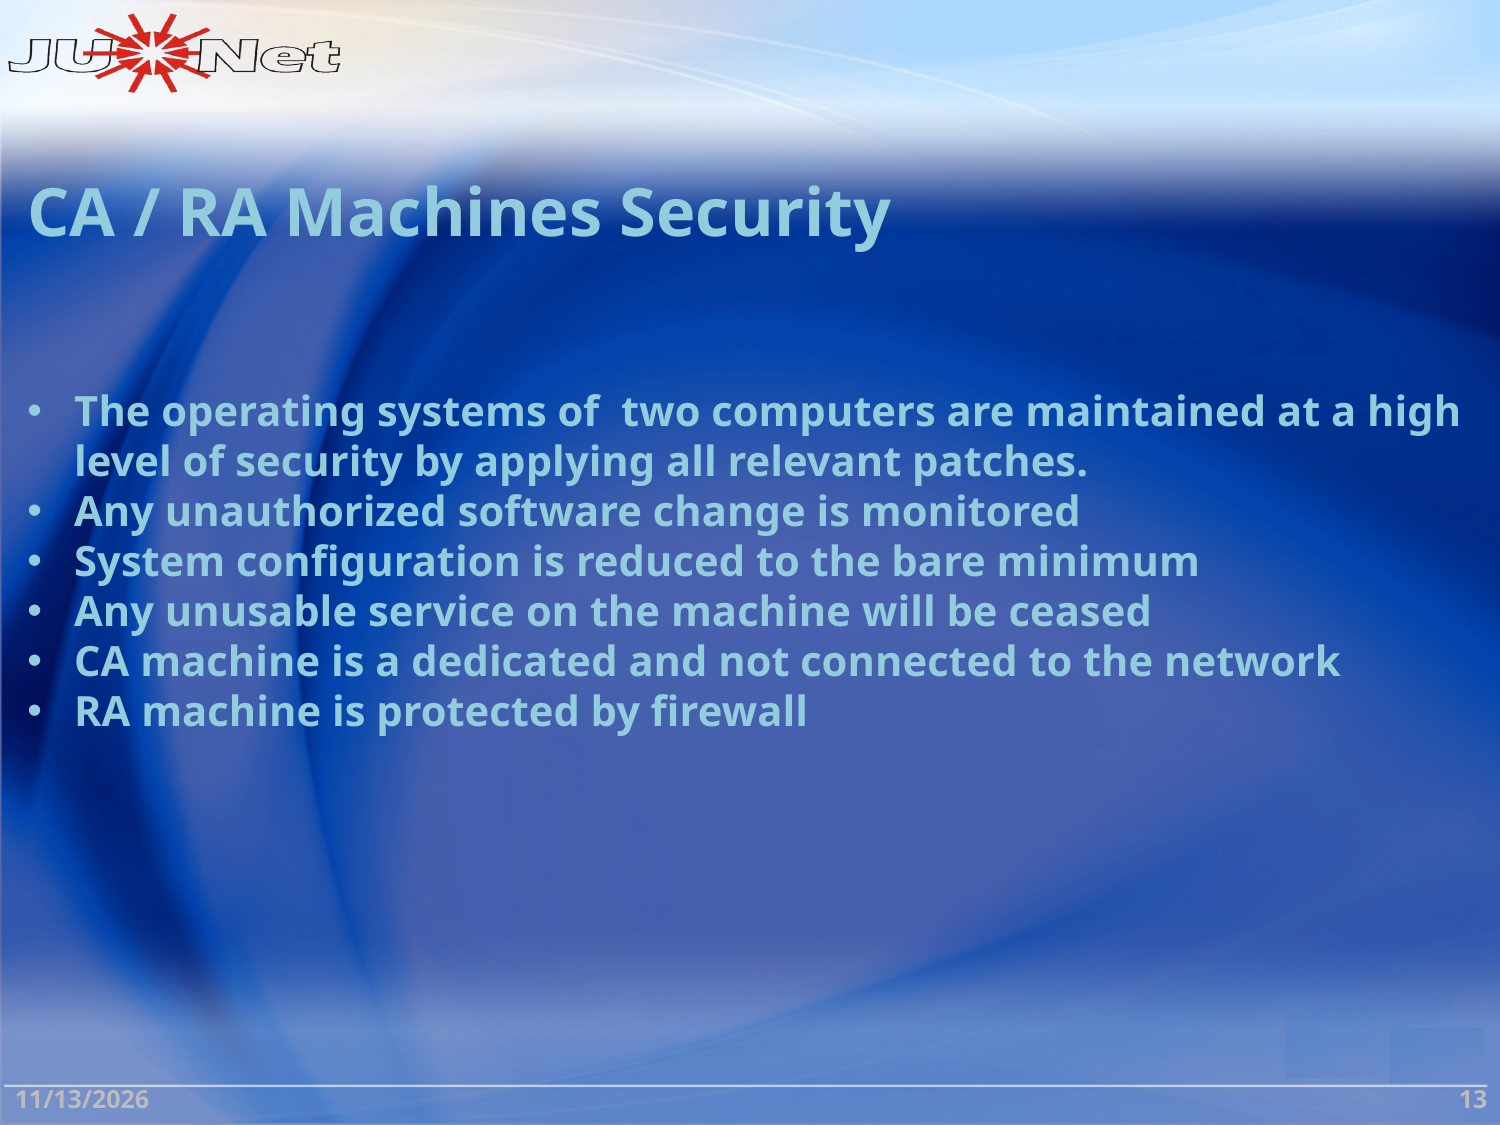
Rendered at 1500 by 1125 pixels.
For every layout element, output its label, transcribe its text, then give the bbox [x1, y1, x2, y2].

slide_number 13 [1299, 1052, 1488, 1125]
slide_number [0, 1052, 425, 1125]
picture [0, 0, 1500, 1125]
text_box CA / RA Machines Security The operating systems of two computers are maintained at a high level of security by applying all relevant patches. Any unauthorized software change is monitored System configuration is reduced to the bare minimum Any unusable service on the machine will be ceased CA machine is a dedicated and not connected to the network RA machine is protected by firewall [12, 162, 1500, 1013]
